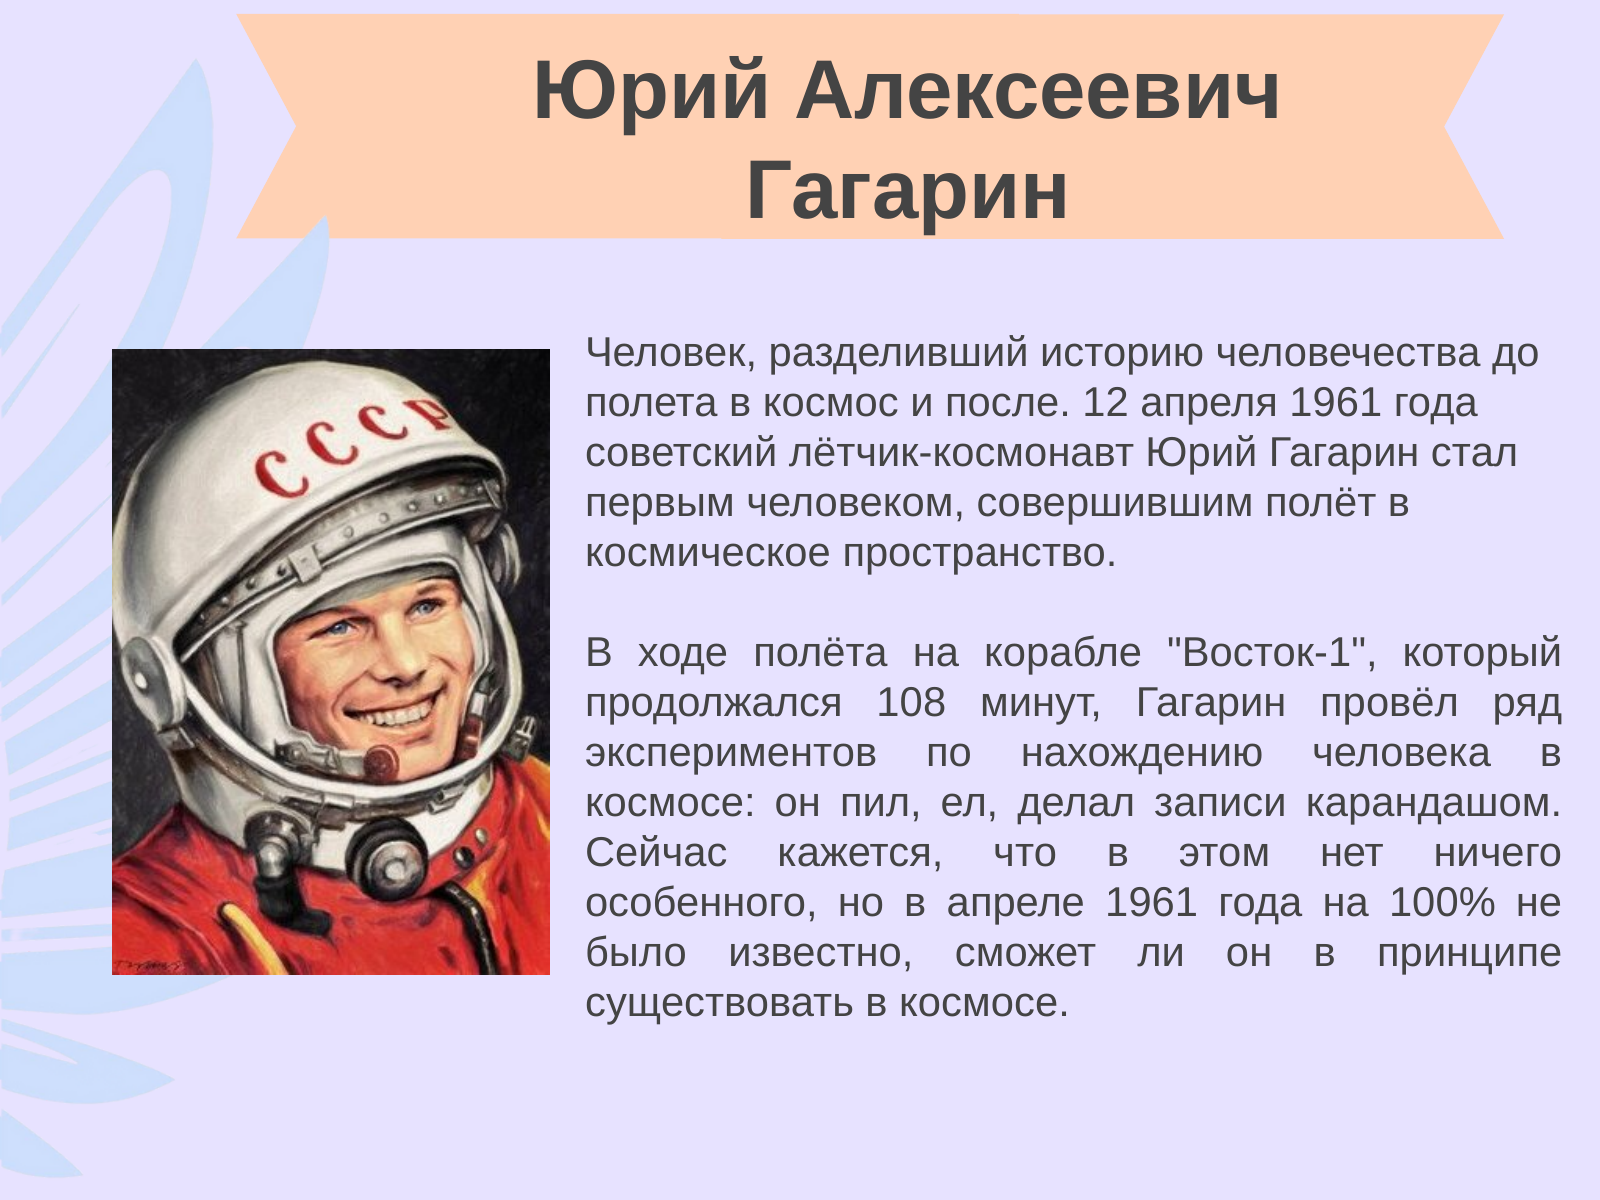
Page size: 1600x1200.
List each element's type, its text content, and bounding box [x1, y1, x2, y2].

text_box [0, 0, 1505, 1200]
text_box Человек, разделивший историю человечества до полета в космос и после. 12 апреля 1961 года советский лётчик-космонавт Юрий Гагарин стал первым человеком, совершившим полёт в космическое пространство. В ходе полёта на корабле "Восток-1", который продолжался 108 минут, Гагарин провёл ряд экспериментов по нахождению человека в космосе: он пил, ел, делал записи карандашом. Сейчас кажется, что в этом нет ничего особенного, но в апреле 1961 года на 100% не было известно, сможет ли он в принципе существовать в космосе. [1508, 324, 1563, 1026]
picture [112, 349, 551, 976]
